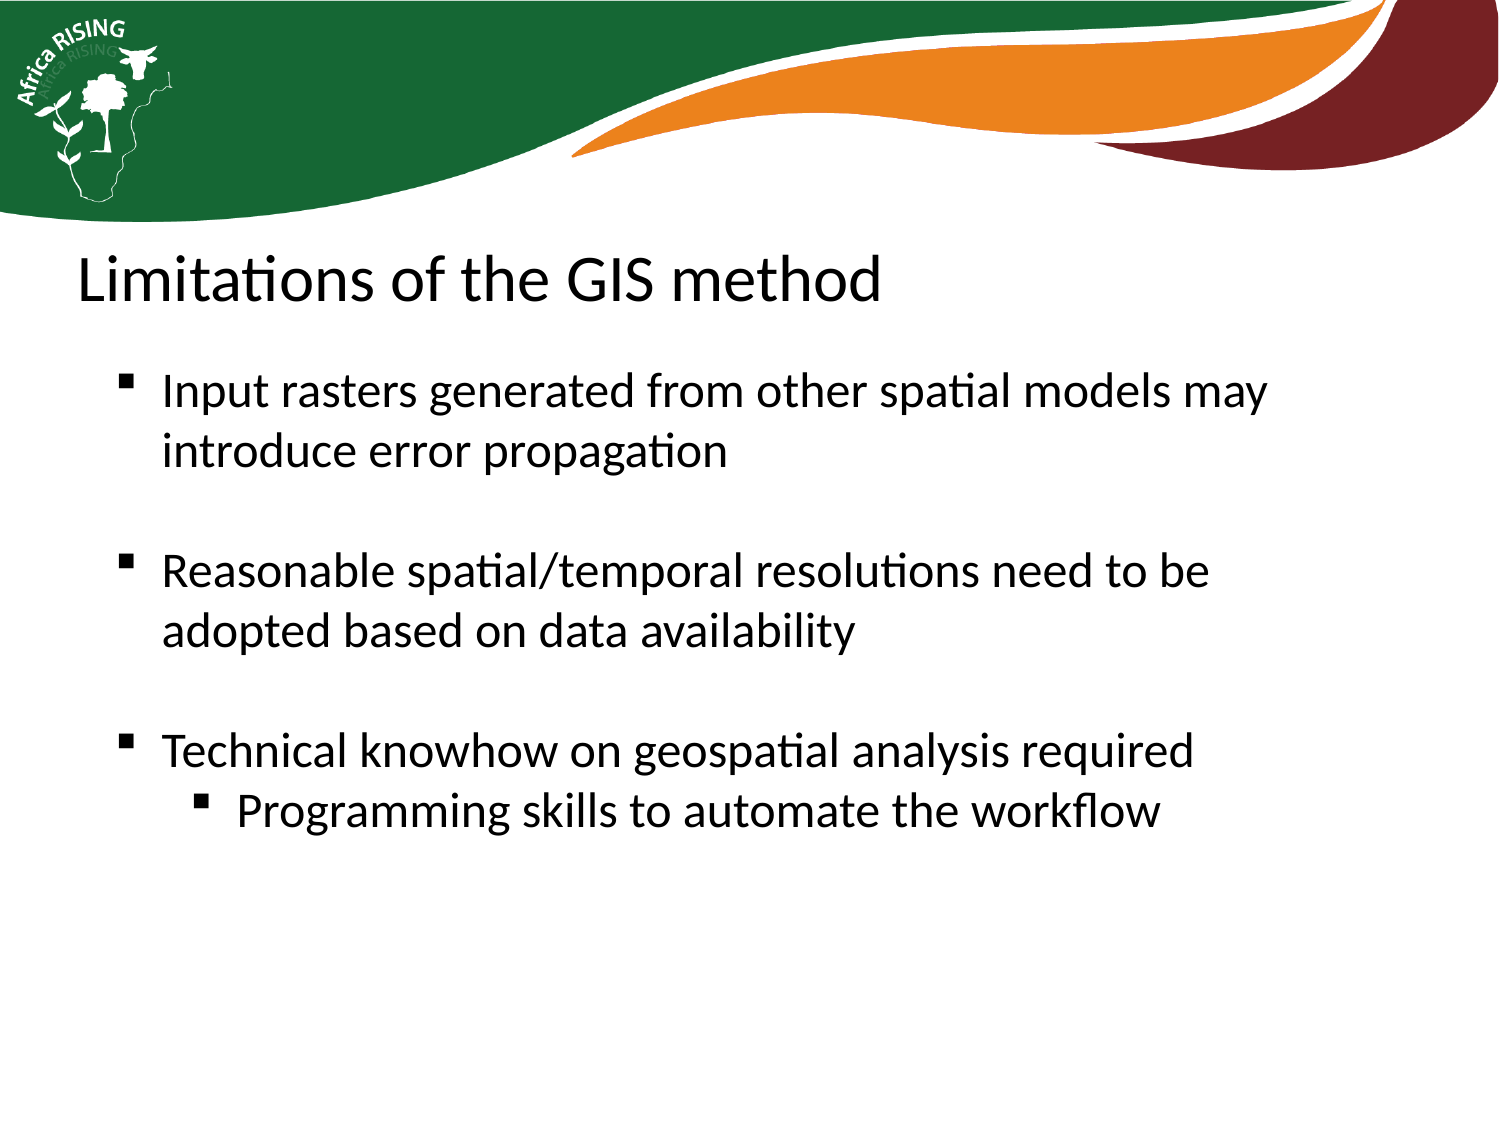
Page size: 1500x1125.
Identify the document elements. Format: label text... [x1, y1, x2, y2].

text_box Input rasters generated from other spatial models may introduce error propagation Reasonable spatial/temporal resolutions need to be adopted based on data availability Technical knowhow on geospatial analysis required Programming skills to automate the workflow [99, 349, 1338, 845]
title Limitations of the GIS method [62, 200, 1413, 350]
picture [0, 0, 1499, 222]
